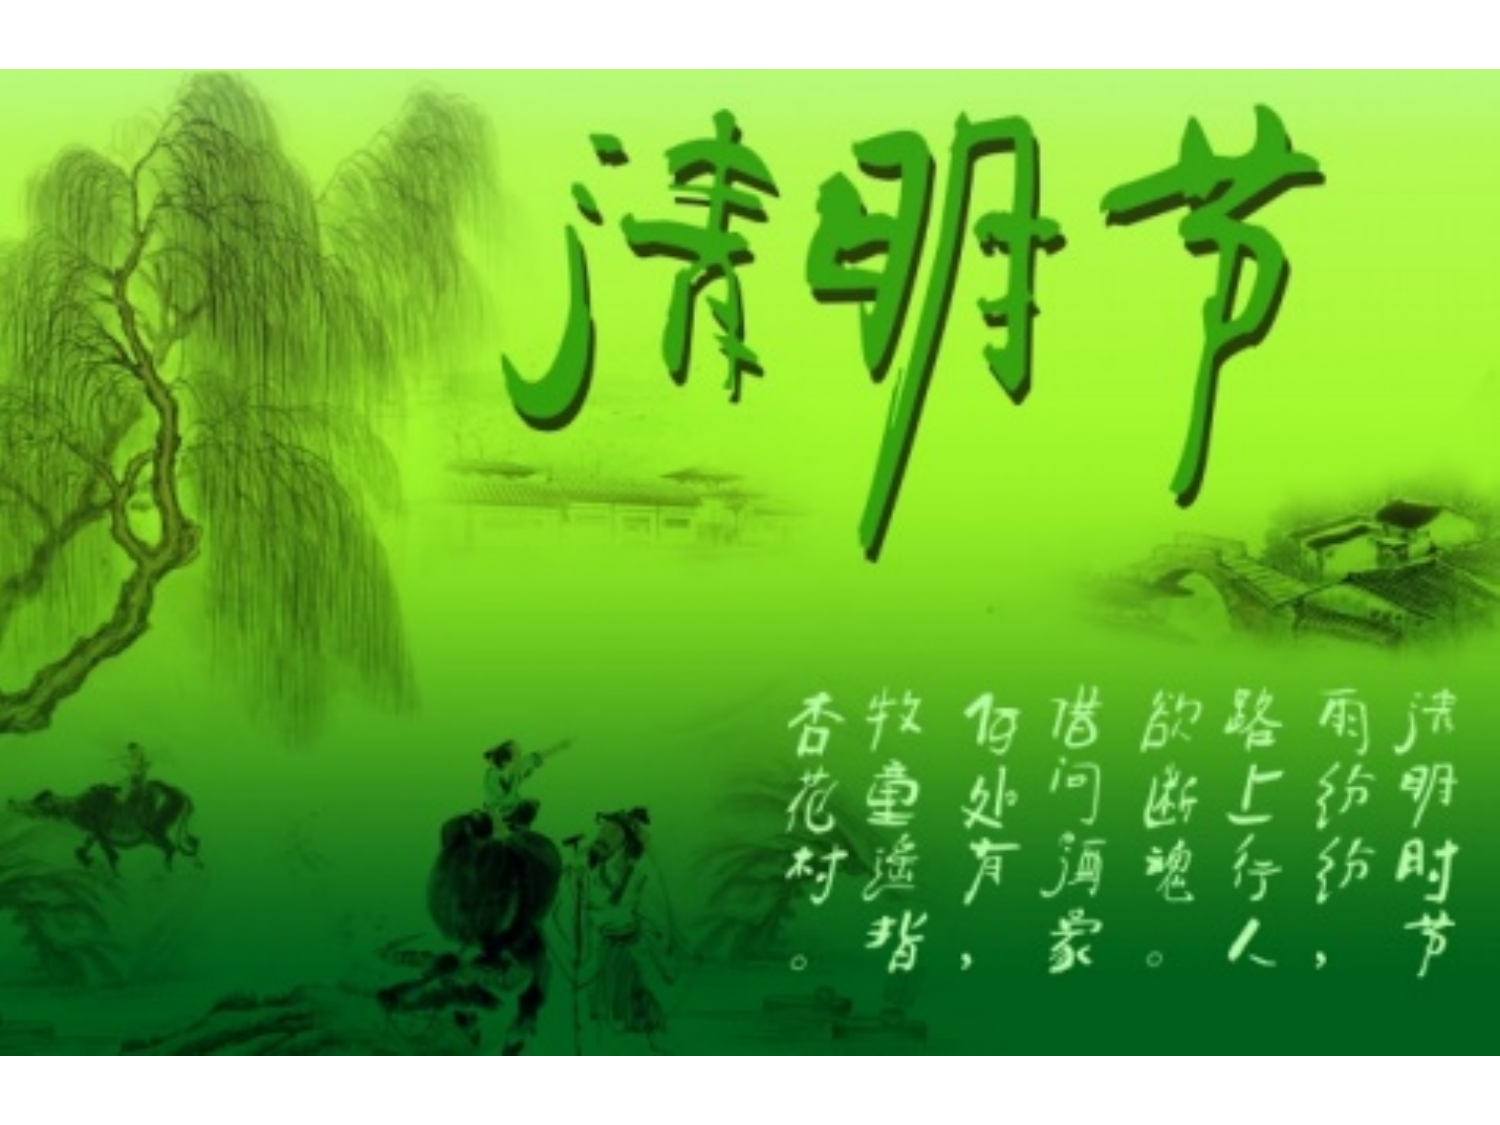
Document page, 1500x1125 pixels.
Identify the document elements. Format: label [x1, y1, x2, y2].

picture [0, 69, 1500, 1056]
